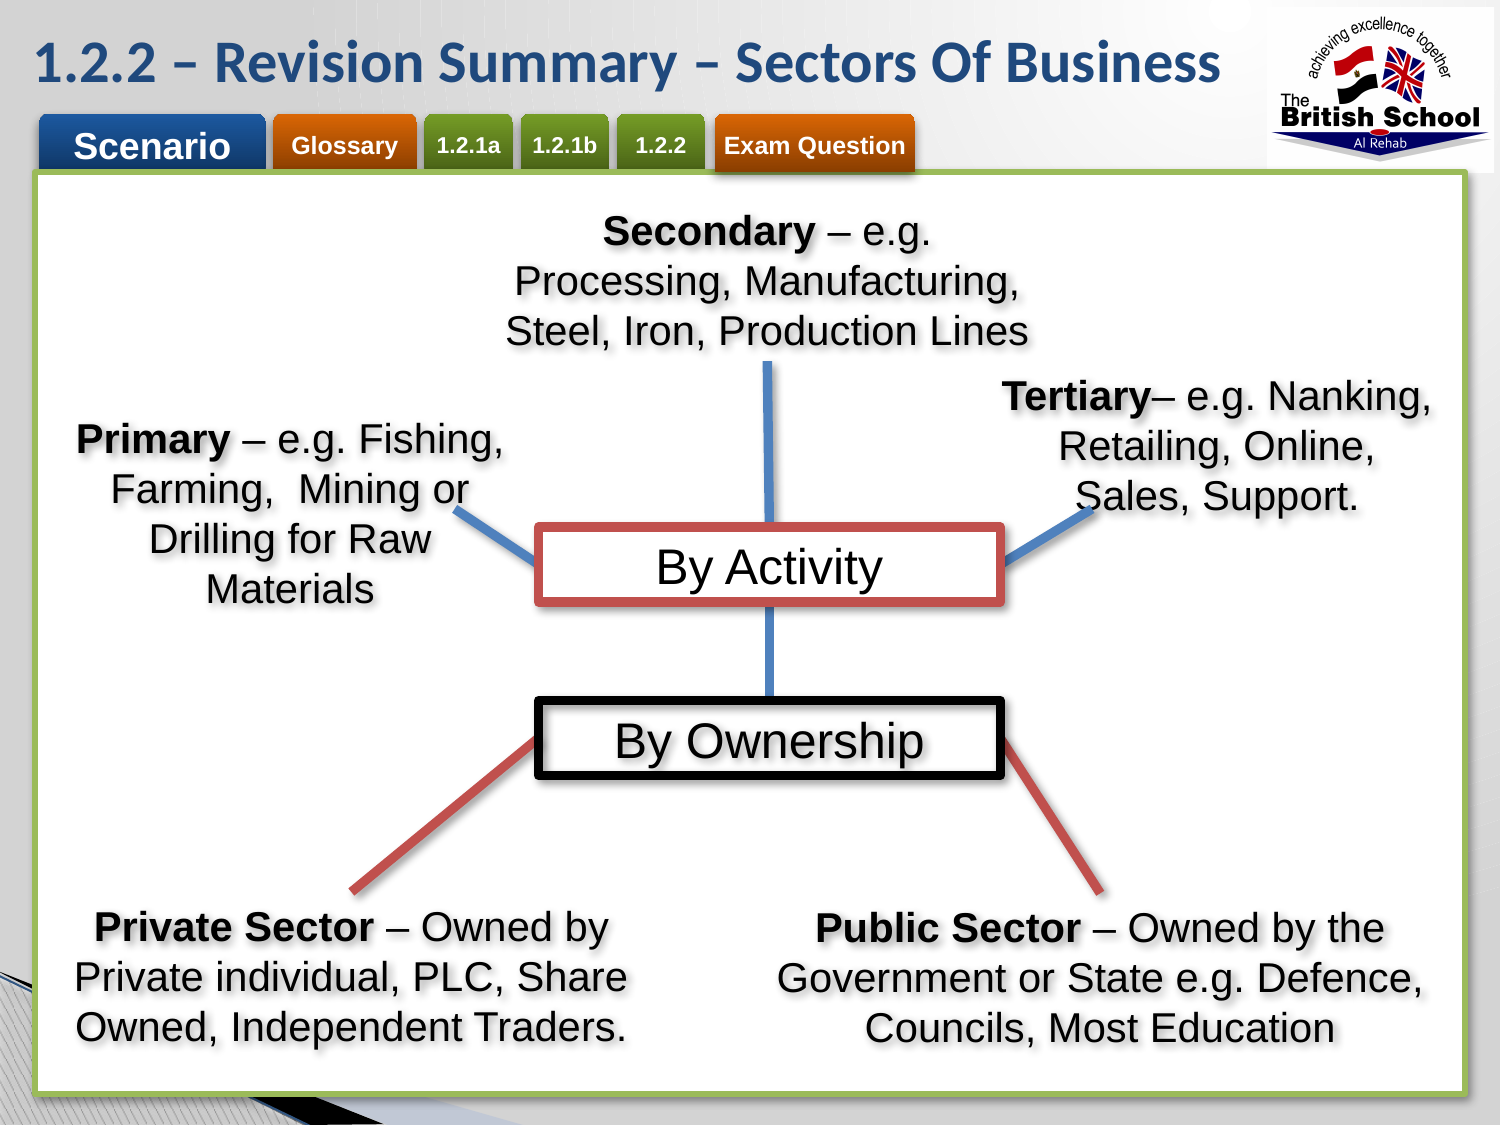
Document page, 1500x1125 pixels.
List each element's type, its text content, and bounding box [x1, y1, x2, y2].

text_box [52, 196, 1449, 1061]
title 1.2.2 – Revision Summary – Sectors Of Business [17, 7, 1270, 110]
picture [1267, 7, 1495, 173]
picture [281, 1114, 303, 1125]
